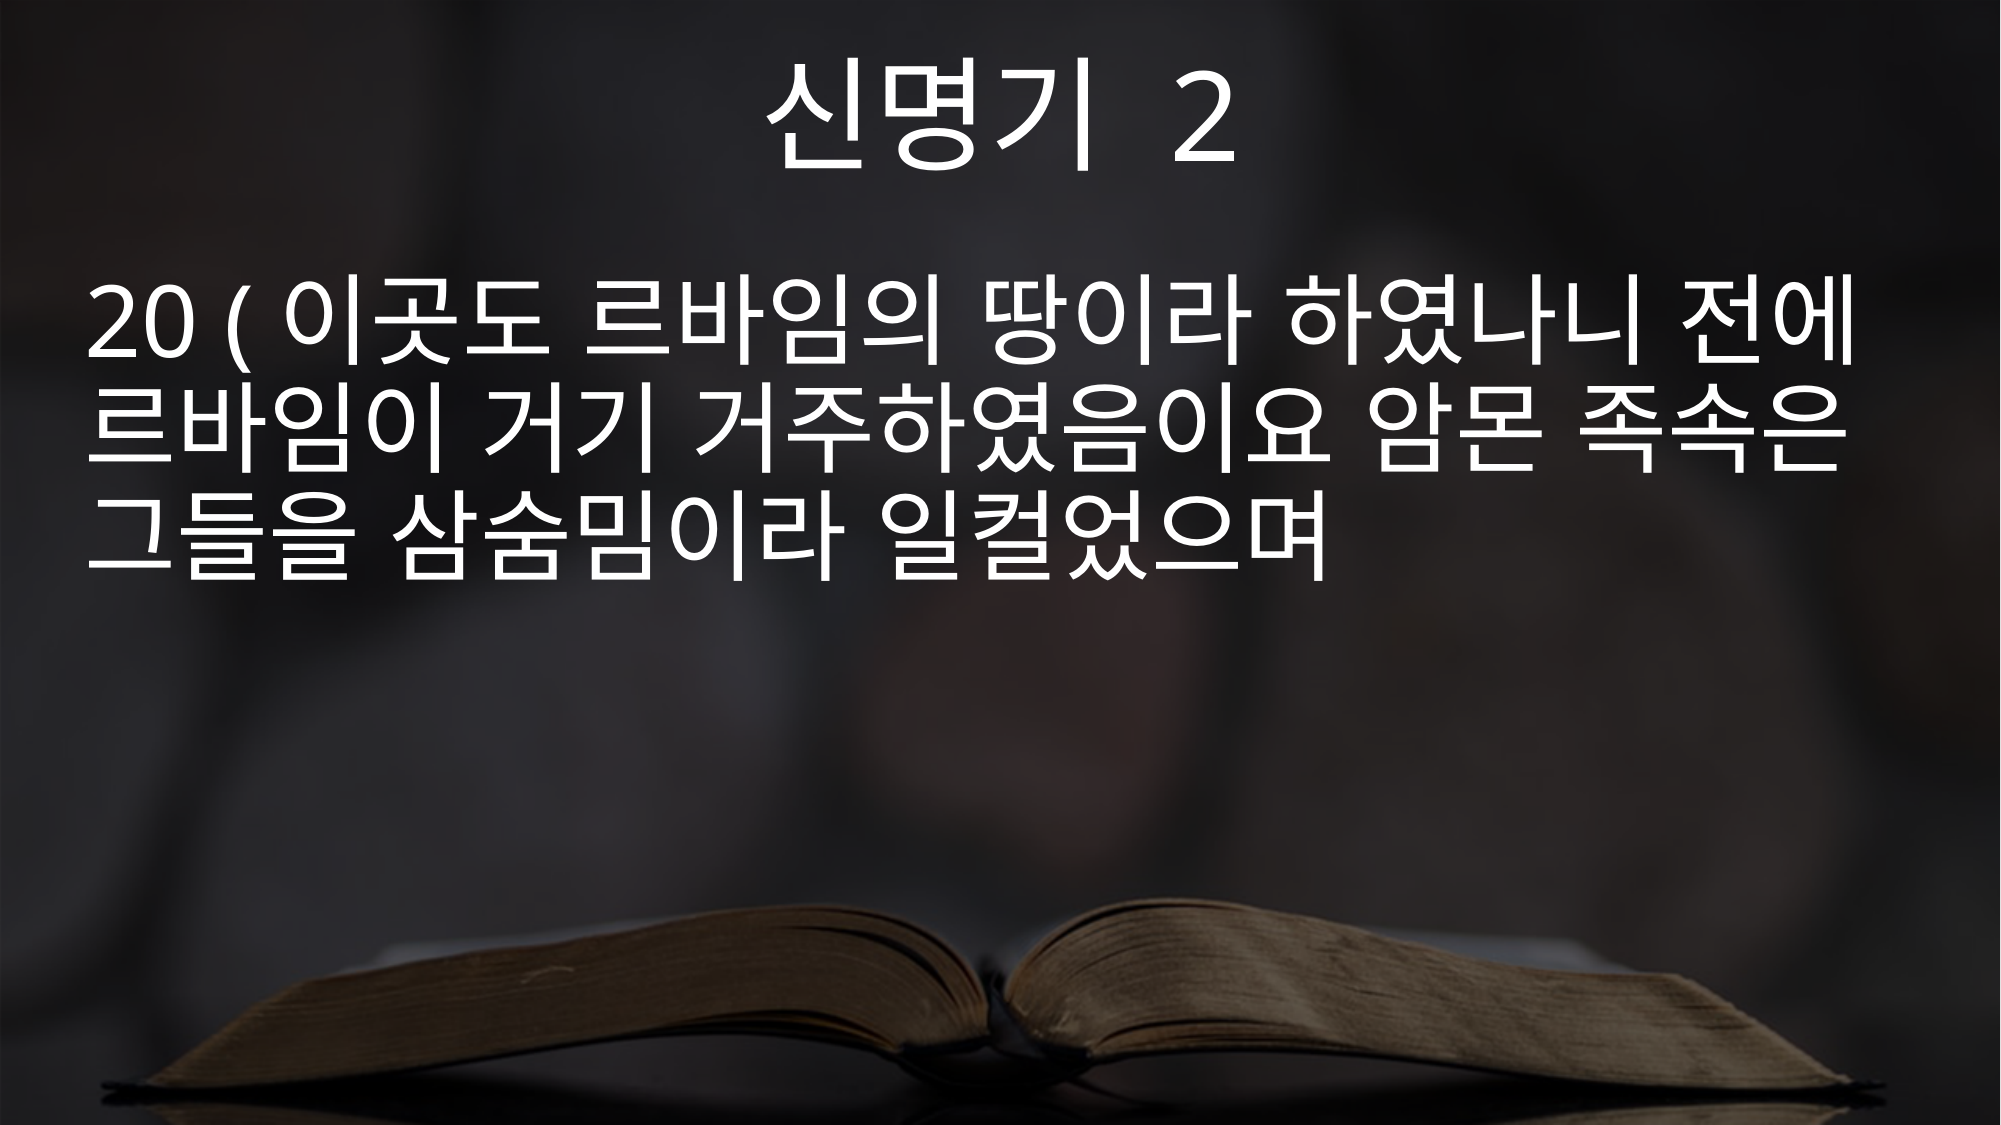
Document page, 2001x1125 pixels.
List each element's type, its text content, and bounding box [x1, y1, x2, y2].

list 20 (이곳도 르바임의 땅이라 하였나니 전에 르바임이 거기 거주하였음이요 암몬 족속은 그들을 삼숨밈이라 일컬었으며 [69, 263, 1953, 423]
picture [0, 0, 2001, 1125]
footer 신명기 2 [0, 32, 2000, 192]
